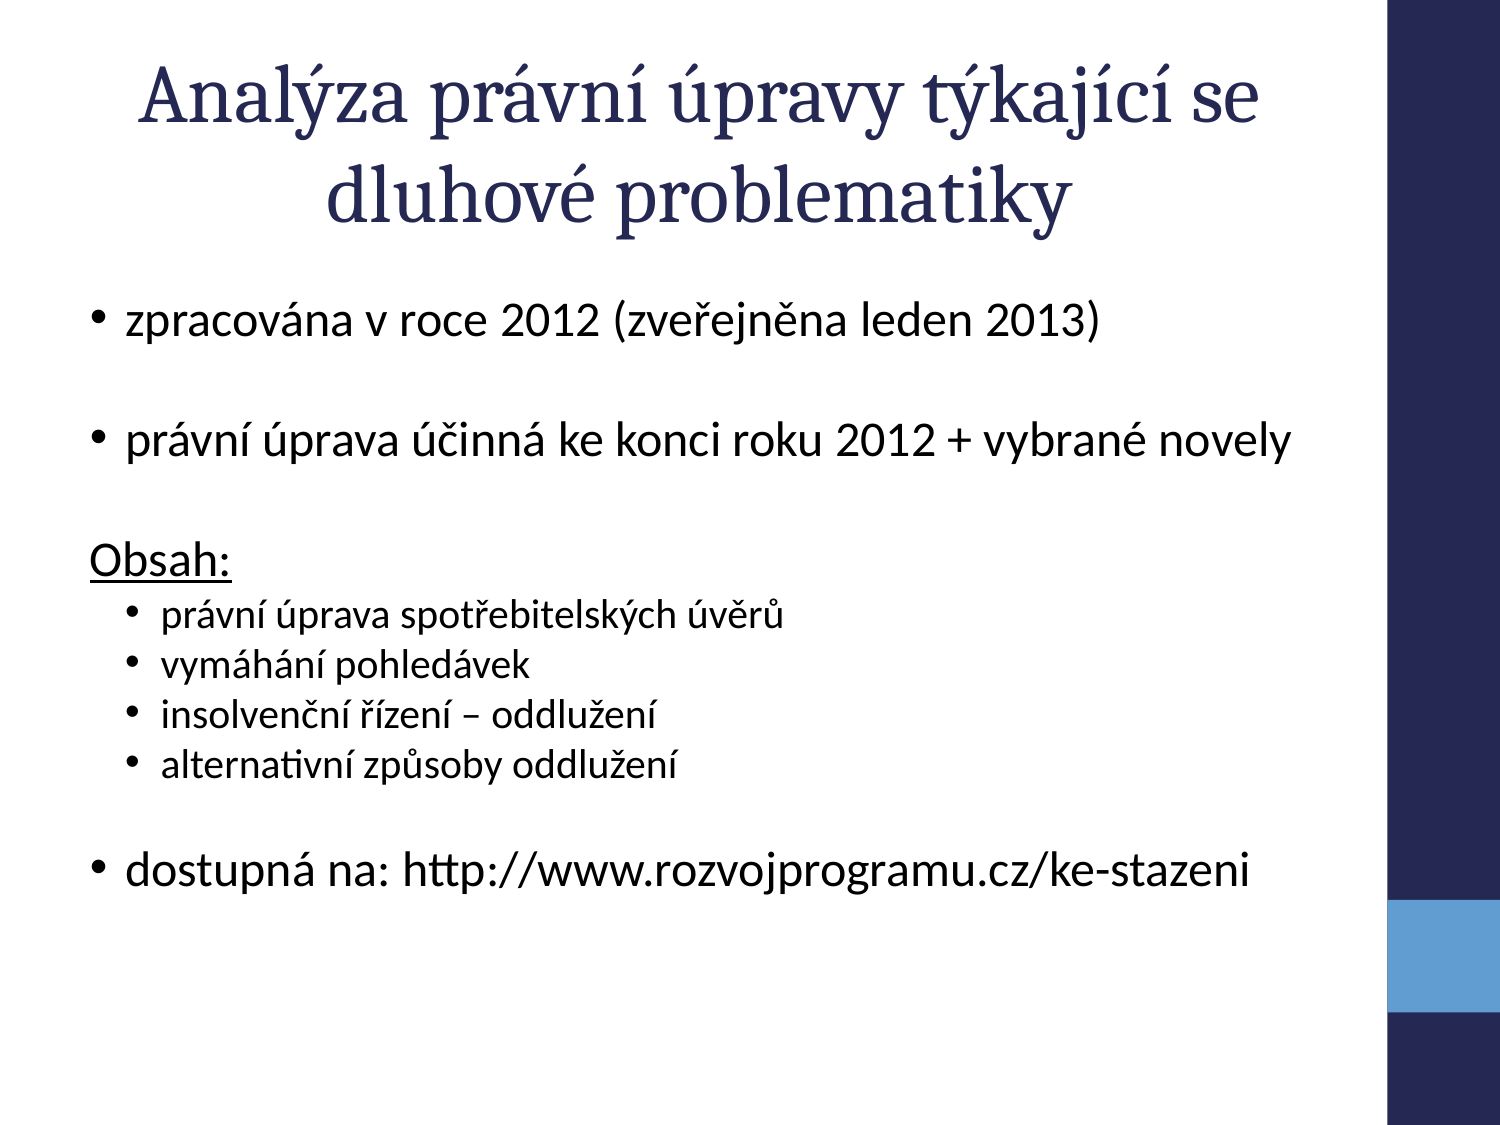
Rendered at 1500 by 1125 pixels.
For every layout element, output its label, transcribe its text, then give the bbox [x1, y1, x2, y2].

text_box zpracována v roce 2012 (zveřejněna leden 2013) právní úprava účinná ke konci roku 2012 + vybrané novely Obsah: právní úprava spotřebitelských úvěrů vymáhání pohledávek insolvenční řízení – oddlužení alternativní způsoby oddlužení dostupná na: http://www.rozvojprogramu.cz/ke-stazeni [74, 278, 1325, 1050]
text_box Analýza právní úpravy týkající se dluhové problematiky [74, 45, 1325, 233]
